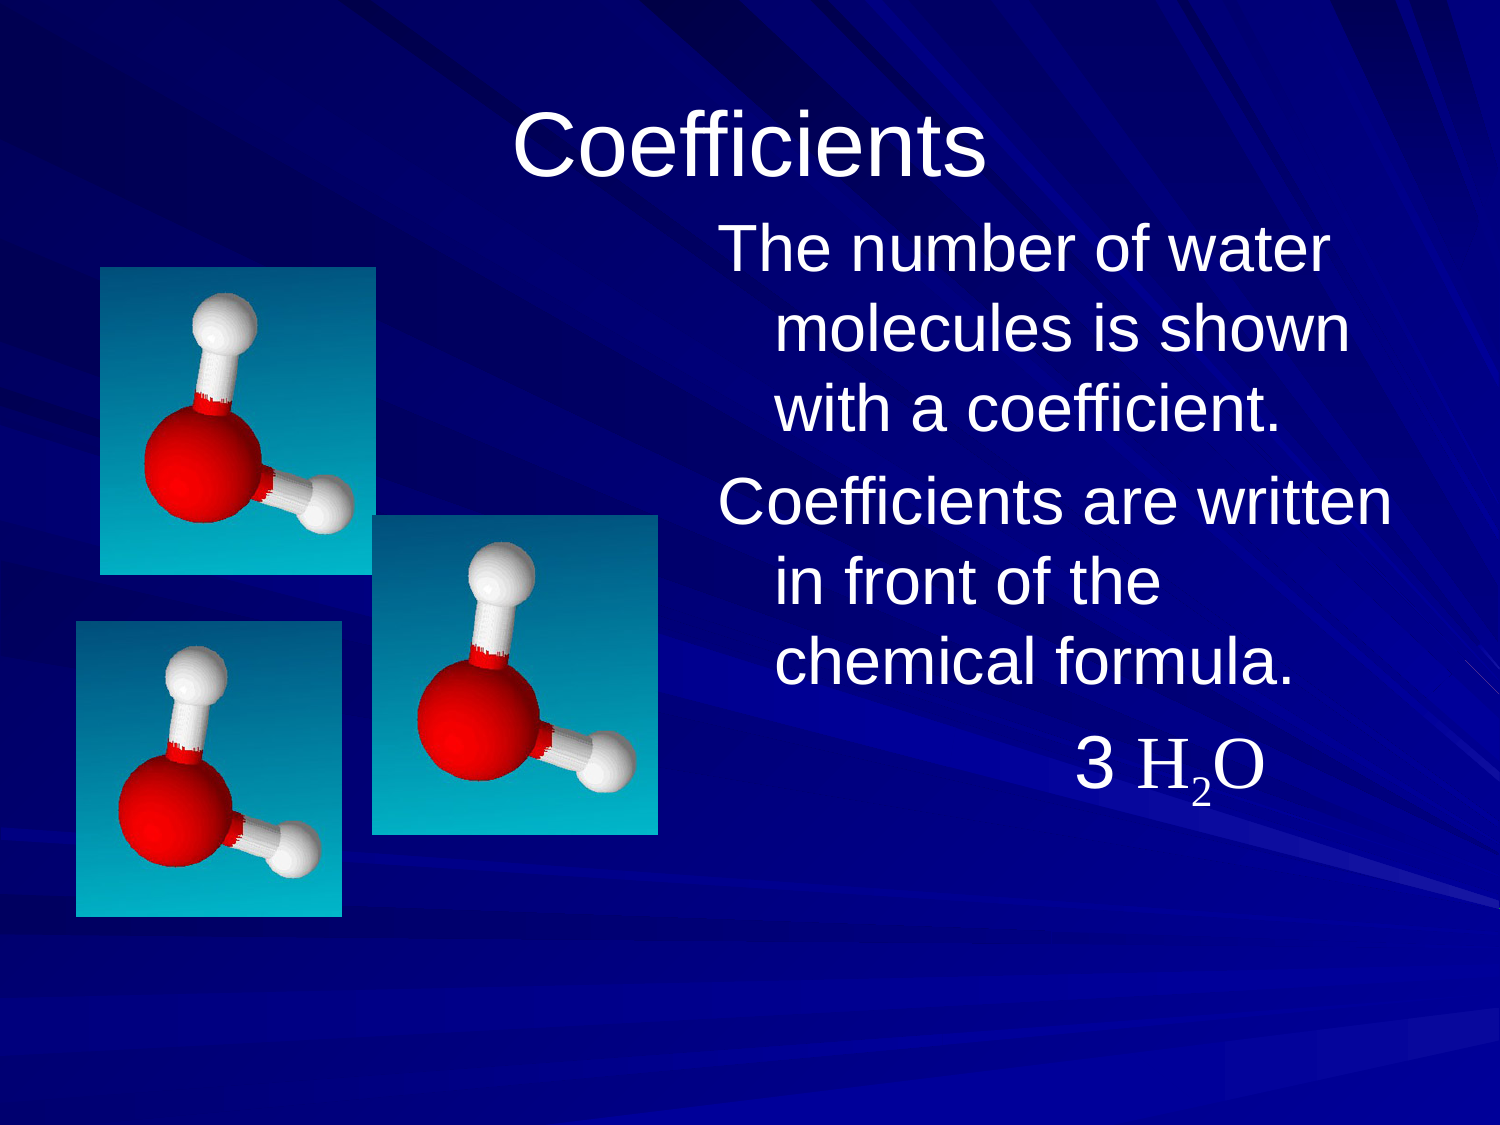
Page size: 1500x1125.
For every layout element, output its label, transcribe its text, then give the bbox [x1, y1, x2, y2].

picture [100, 266, 217, 274]
title Coefficients [74, 45, 1426, 234]
picture [76, 629, 104, 635]
list The number of water molecules is shown with a coefficient. Coefficients are written in front of the chemical formula. 3 H2O [702, 197, 1426, 941]
picture [100, 276, 129, 281]
picture [100, 294, 493, 575]
picture [76, 647, 342, 918]
picture [371, 543, 658, 835]
picture [76, 621, 189, 628]
